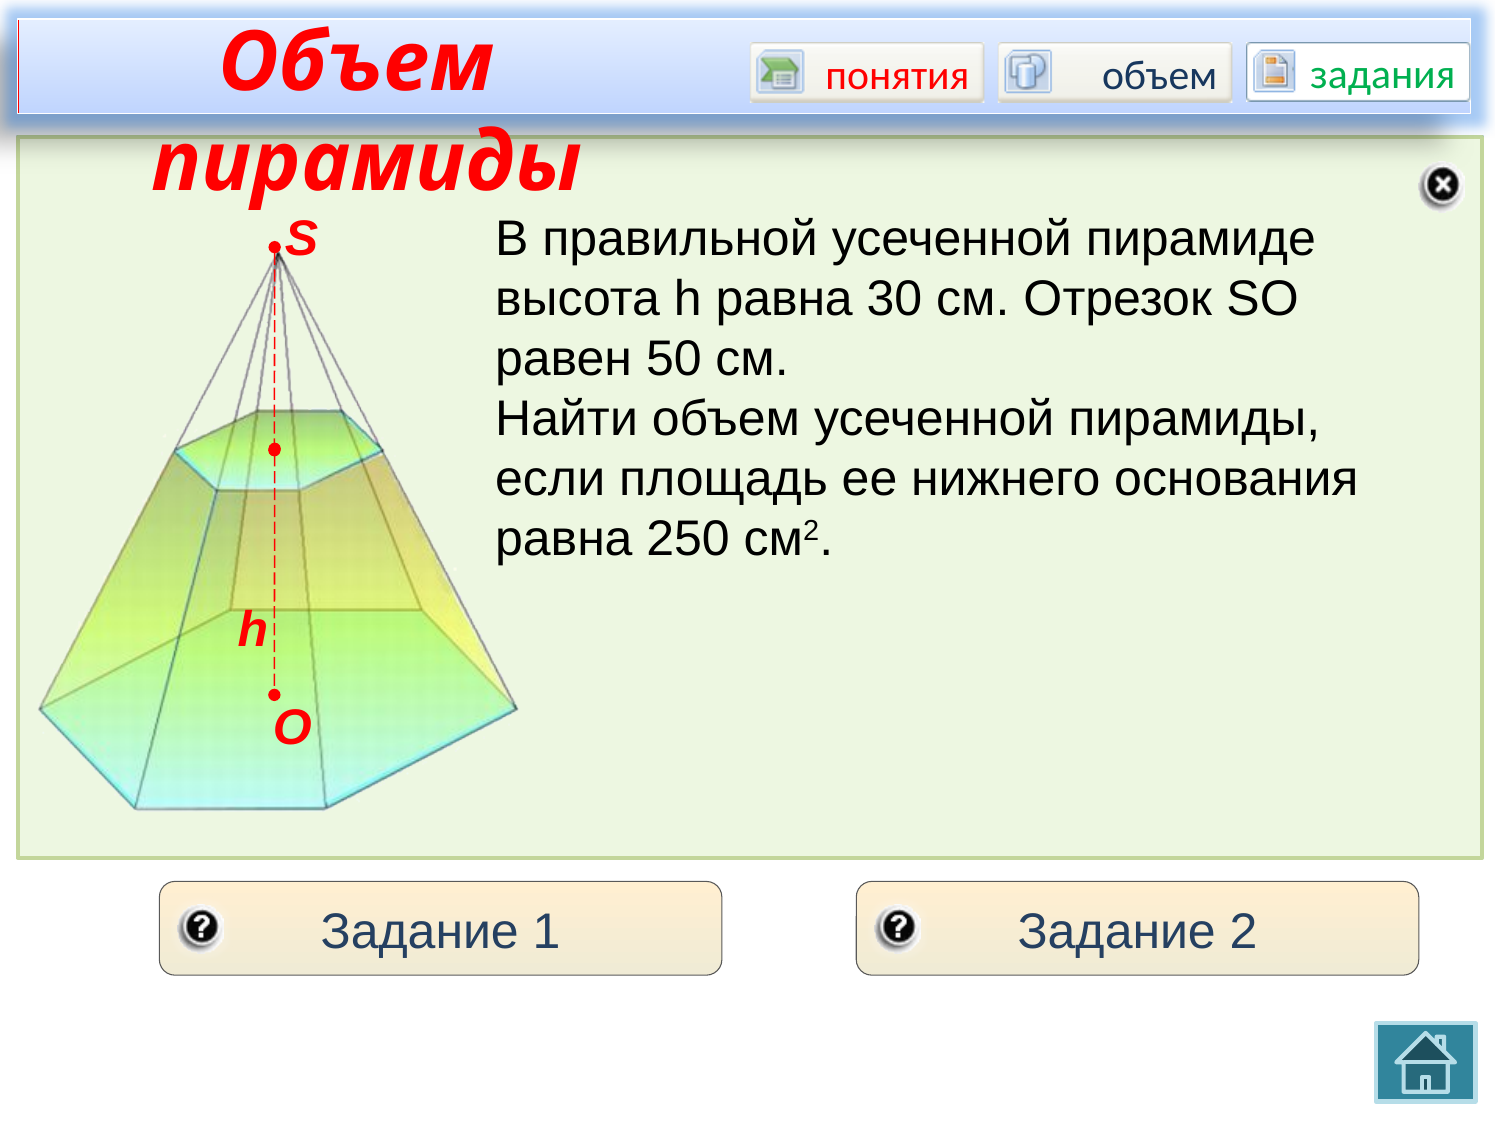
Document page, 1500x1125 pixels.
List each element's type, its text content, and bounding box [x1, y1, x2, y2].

text_box [734, 18, 1471, 114]
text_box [159, 881, 723, 976]
text_box задания [1244, 41, 1473, 104]
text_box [856, 881, 1420, 976]
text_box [17, 136, 1483, 858]
text_box Объем пирамиды [0, 0, 734, 215]
text_box [1374, 1021, 1478, 1104]
text_box понятия [748, 41, 986, 104]
text_box объем [996, 41, 1234, 104]
